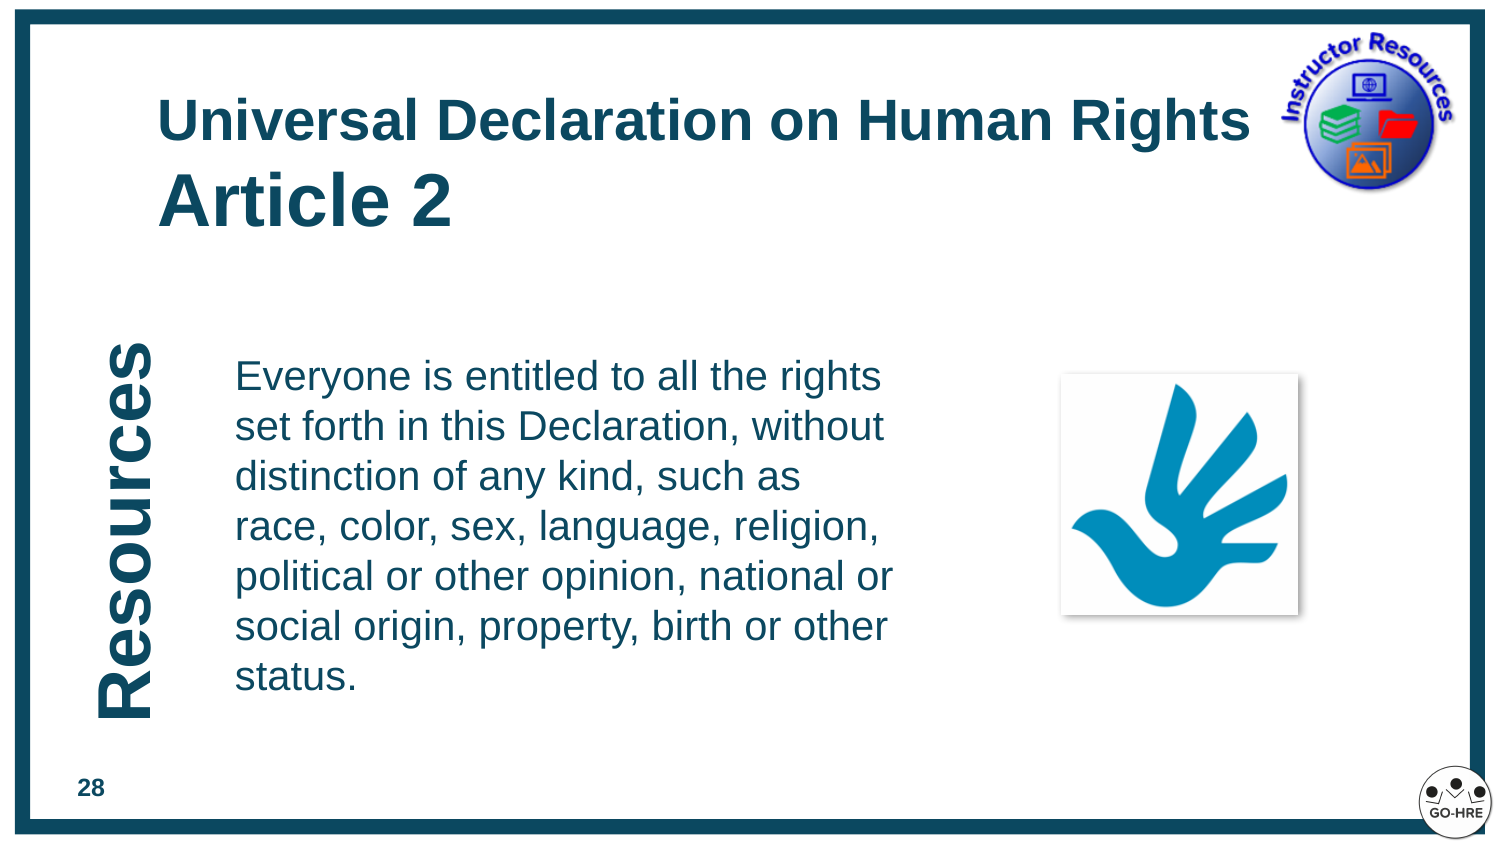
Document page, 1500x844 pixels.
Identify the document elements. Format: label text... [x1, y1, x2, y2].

text_box Resources [30, 189, 181, 739]
picture [1418, 765, 1494, 841]
slide_number 28 [30, 754, 121, 819]
picture [1060, 373, 1298, 616]
list Everyone is entitled to all the rights set forth in this Declaration, without distinction of any kind, such as race, color, sex, language, religion, political or other opinion, national or social origin, property, birth or other status. [201, 247, 916, 801]
picture [1279, 31, 1458, 204]
title Universal Declaration on Human Rights Article 2 [142, 86, 1401, 237]
